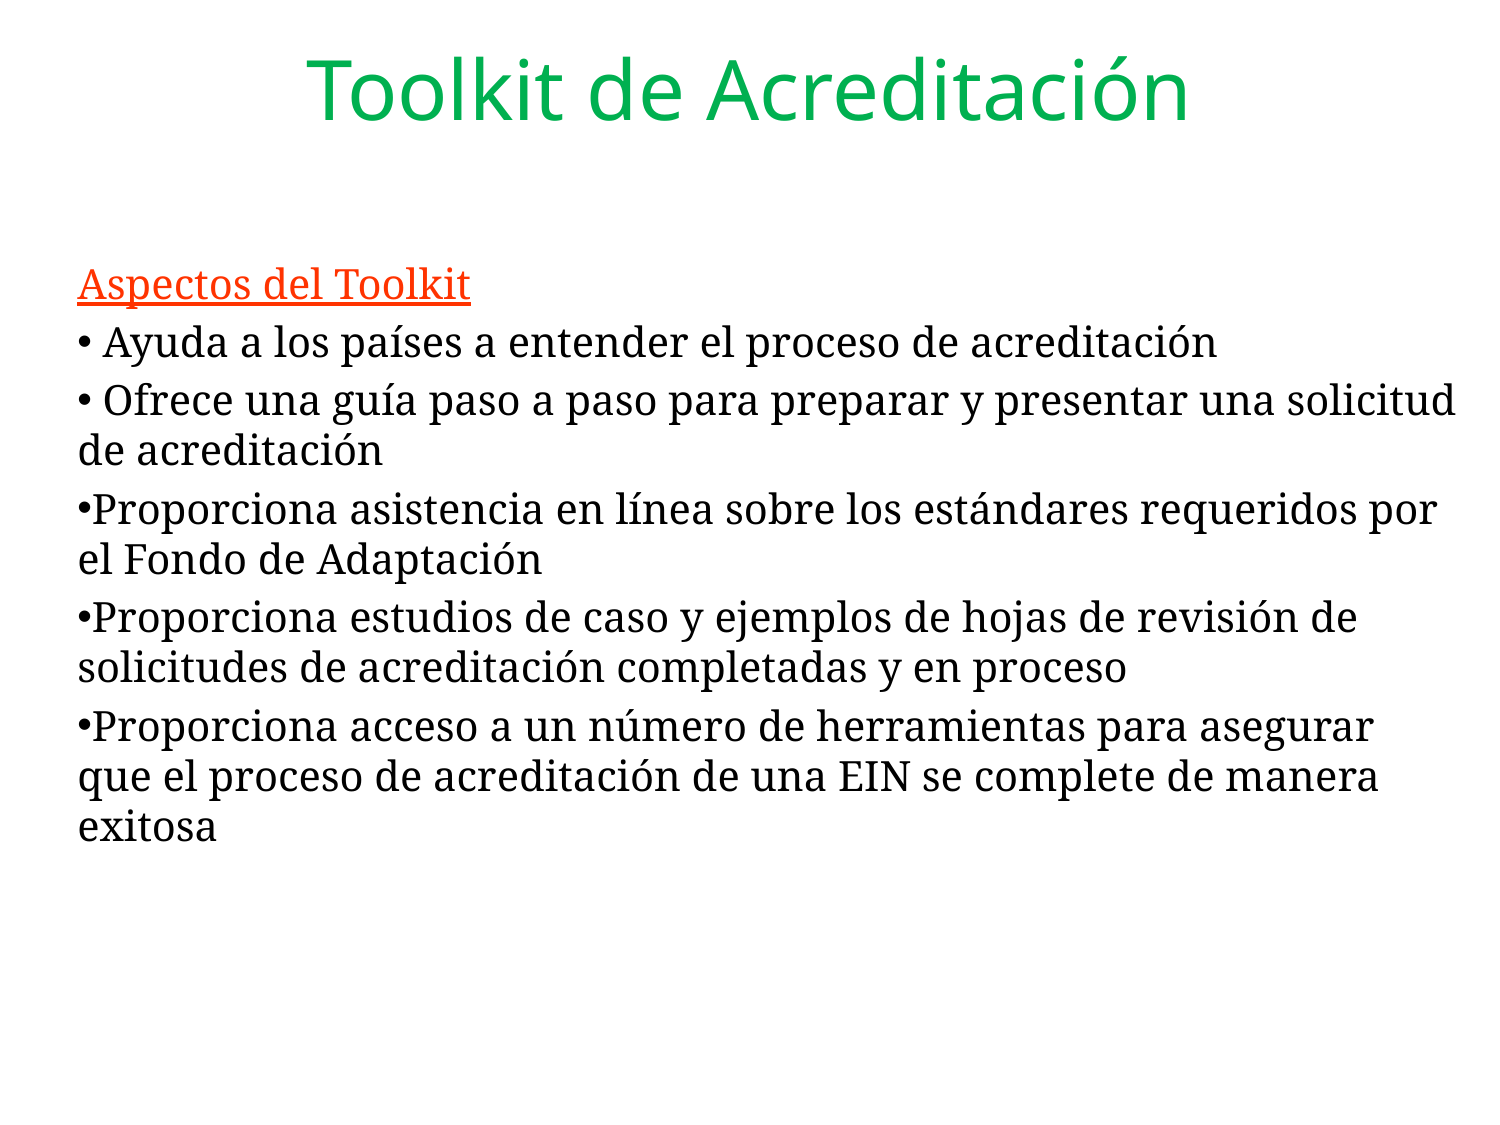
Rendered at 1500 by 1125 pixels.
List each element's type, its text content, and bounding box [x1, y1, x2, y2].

title Toolkit de Acreditación [75, 24, 1425, 249]
list Aspectos del Toolkit Ayuda a los países a entender el proceso de acreditación Ofrece una guía paso a paso para preparar y presentar una solicitud de acreditación Proporciona asistencia en línea sobre los estándares requeridos por el Fondo de Adaptación Proporciona estudios de caso y ejemplos de hojas de revisión de solicitudes de acreditación completadas y en proceso Proporciona acceso a un número de herramientas para asegurar que el proceso de acreditación de una EIN se complete de manera exitosa [62, 249, 1475, 1075]
